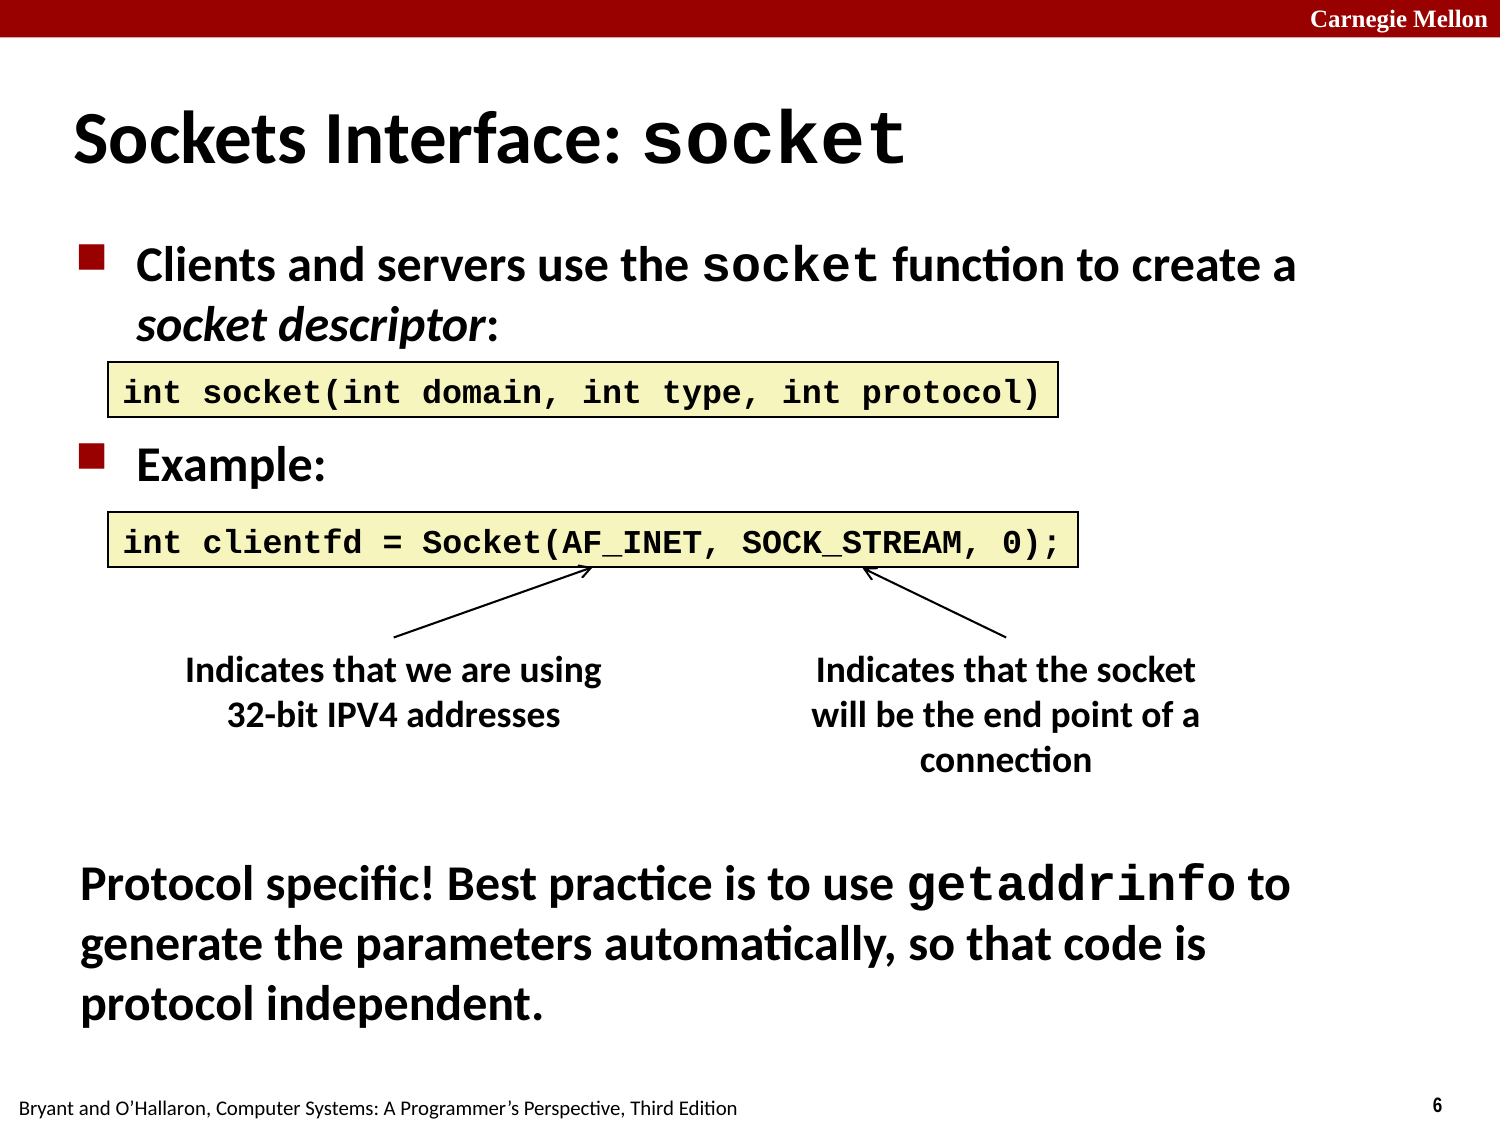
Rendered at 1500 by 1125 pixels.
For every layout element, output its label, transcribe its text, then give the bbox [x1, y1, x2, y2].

text_box Indicates that we are using 32-bit IPV4 addresses [162, 637, 625, 743]
title Sockets Interface: socket [58, 71, 1305, 197]
text_box int socket(int domain, int type, int protocol) [107, 362, 1058, 418]
text_box int clientfd = Socket(AF_INET, SOCK_STREAM, 0); [107, 512, 1078, 568]
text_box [862, 567, 1007, 638]
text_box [393, 567, 594, 638]
text_box Indicates that the socket will be the end point of a connection [774, 637, 1238, 788]
list Clients and servers use the socket function to create a socket descriptor: Example: Protocol specific! Best practice is to use getaddrinfo to generate the parameters automatically, so that code is protocol independent. [64, 223, 1361, 351]
